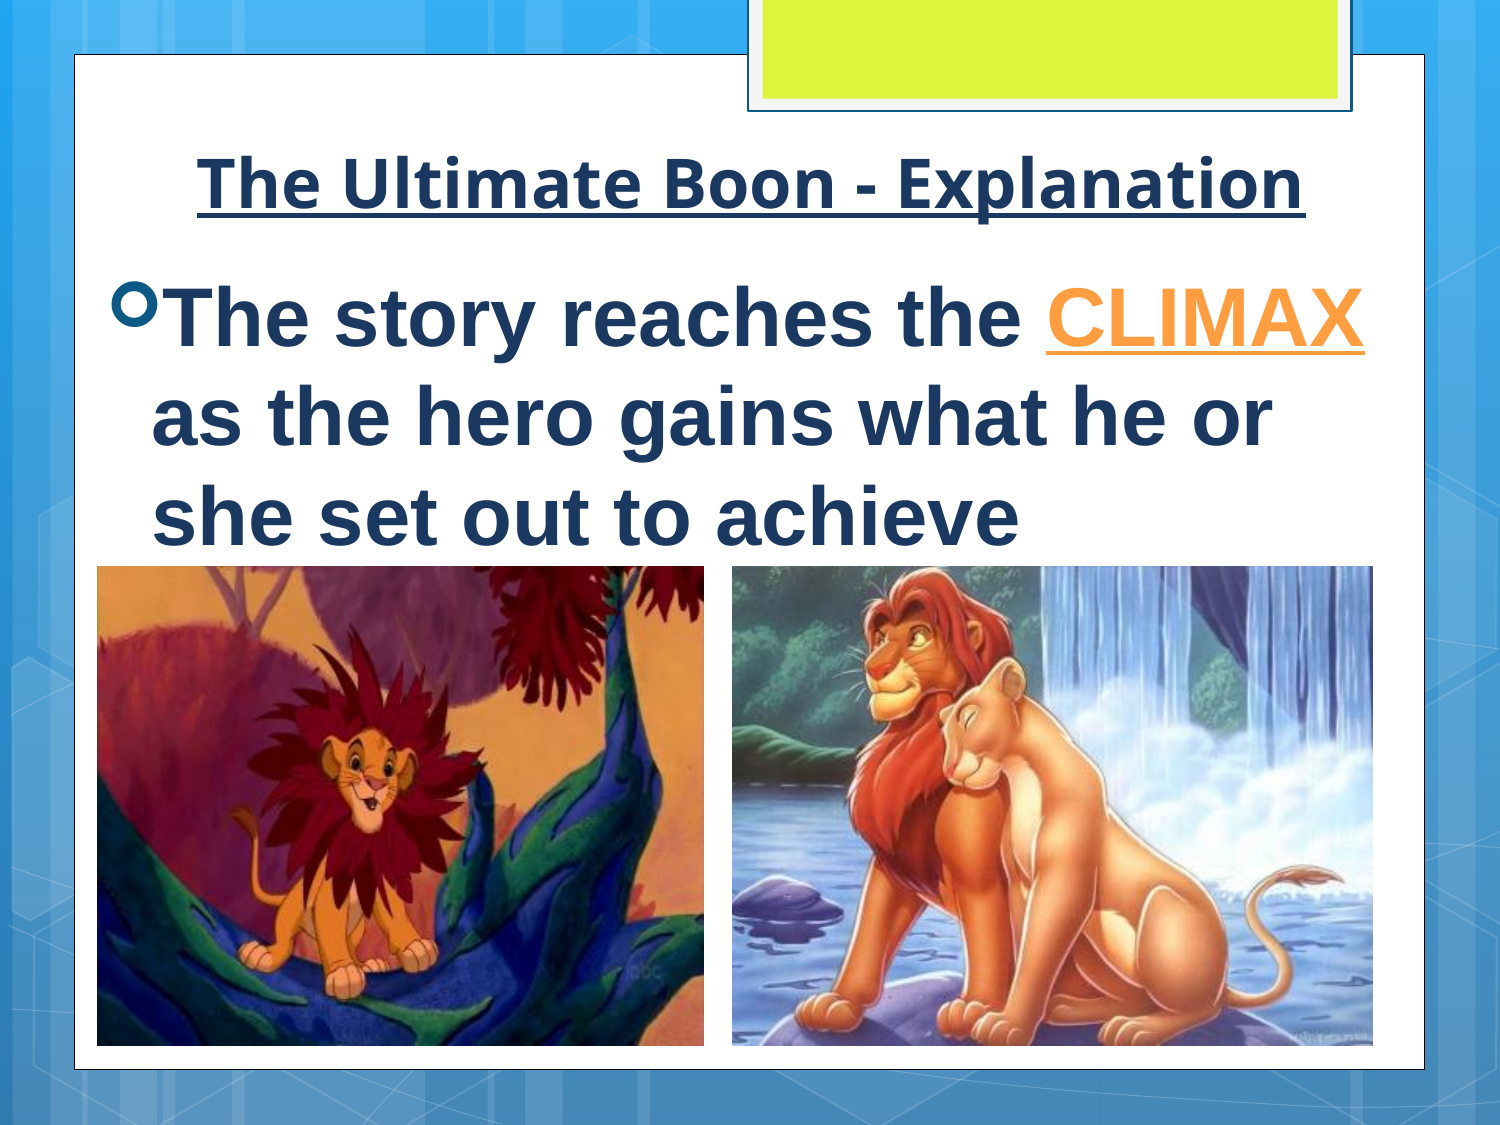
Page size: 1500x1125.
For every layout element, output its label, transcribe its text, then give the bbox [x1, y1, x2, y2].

list The story reaches the CLIMAX as the hero gains what he or she set out to achieve [80, 255, 1423, 580]
picture [97, 566, 704, 1046]
picture [732, 566, 1373, 1046]
title The Ultimate Boon - Explanation [80, 41, 1423, 230]
